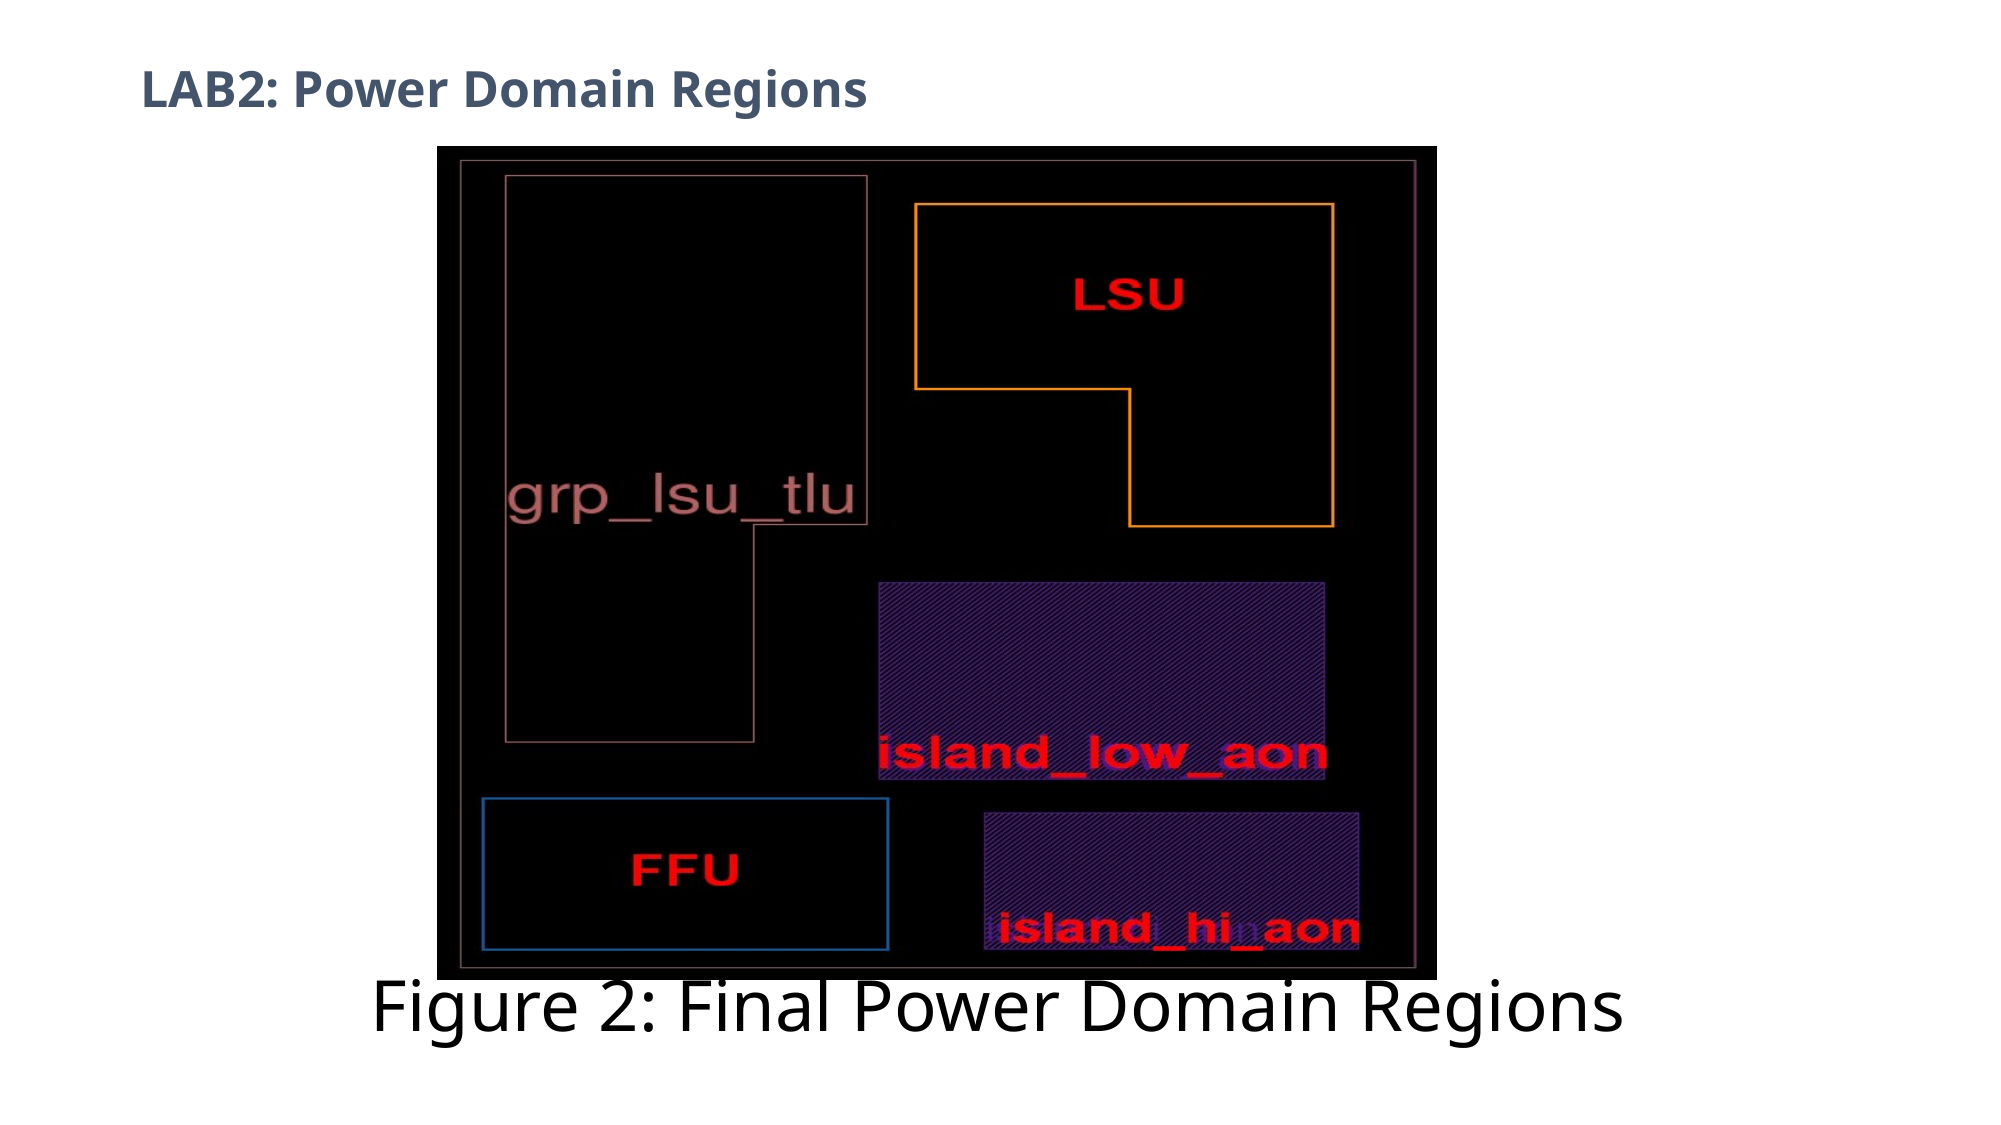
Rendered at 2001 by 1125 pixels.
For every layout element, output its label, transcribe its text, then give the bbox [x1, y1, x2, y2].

picture [437, 146, 1437, 980]
title Figure 2: Final Power Domain Regions [216, 962, 1781, 1056]
text_box LAB2: Power Domain Regions [125, 28, 1617, 125]
